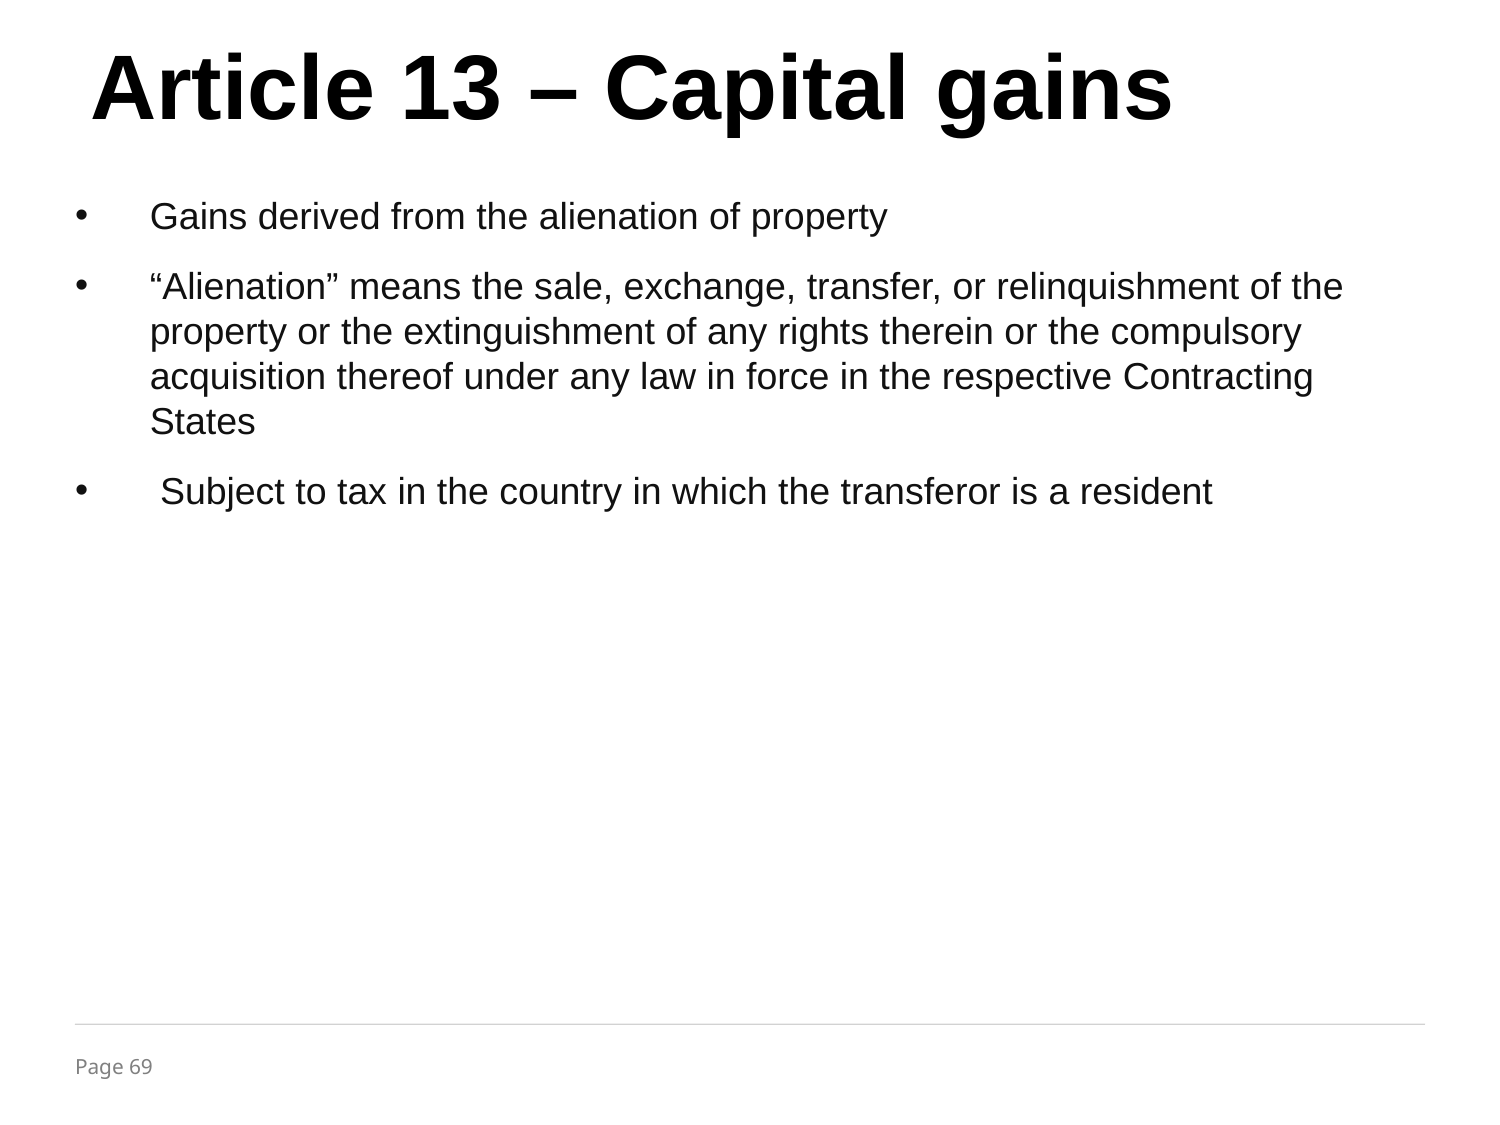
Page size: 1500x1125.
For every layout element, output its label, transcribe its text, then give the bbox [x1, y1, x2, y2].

title Article 13 – Capital gains [75, 36, 1426, 179]
text_box Gains derived from the alienation of property “Alienation” means the sale, exchange, transfer, or relinquishment of the property or the extinguishment of any rights therein or the compulsory acquisition thereof under any law in force in the respective Contracting States Subject to tax in the country in which the transferor is a resident [75, 192, 1388, 583]
